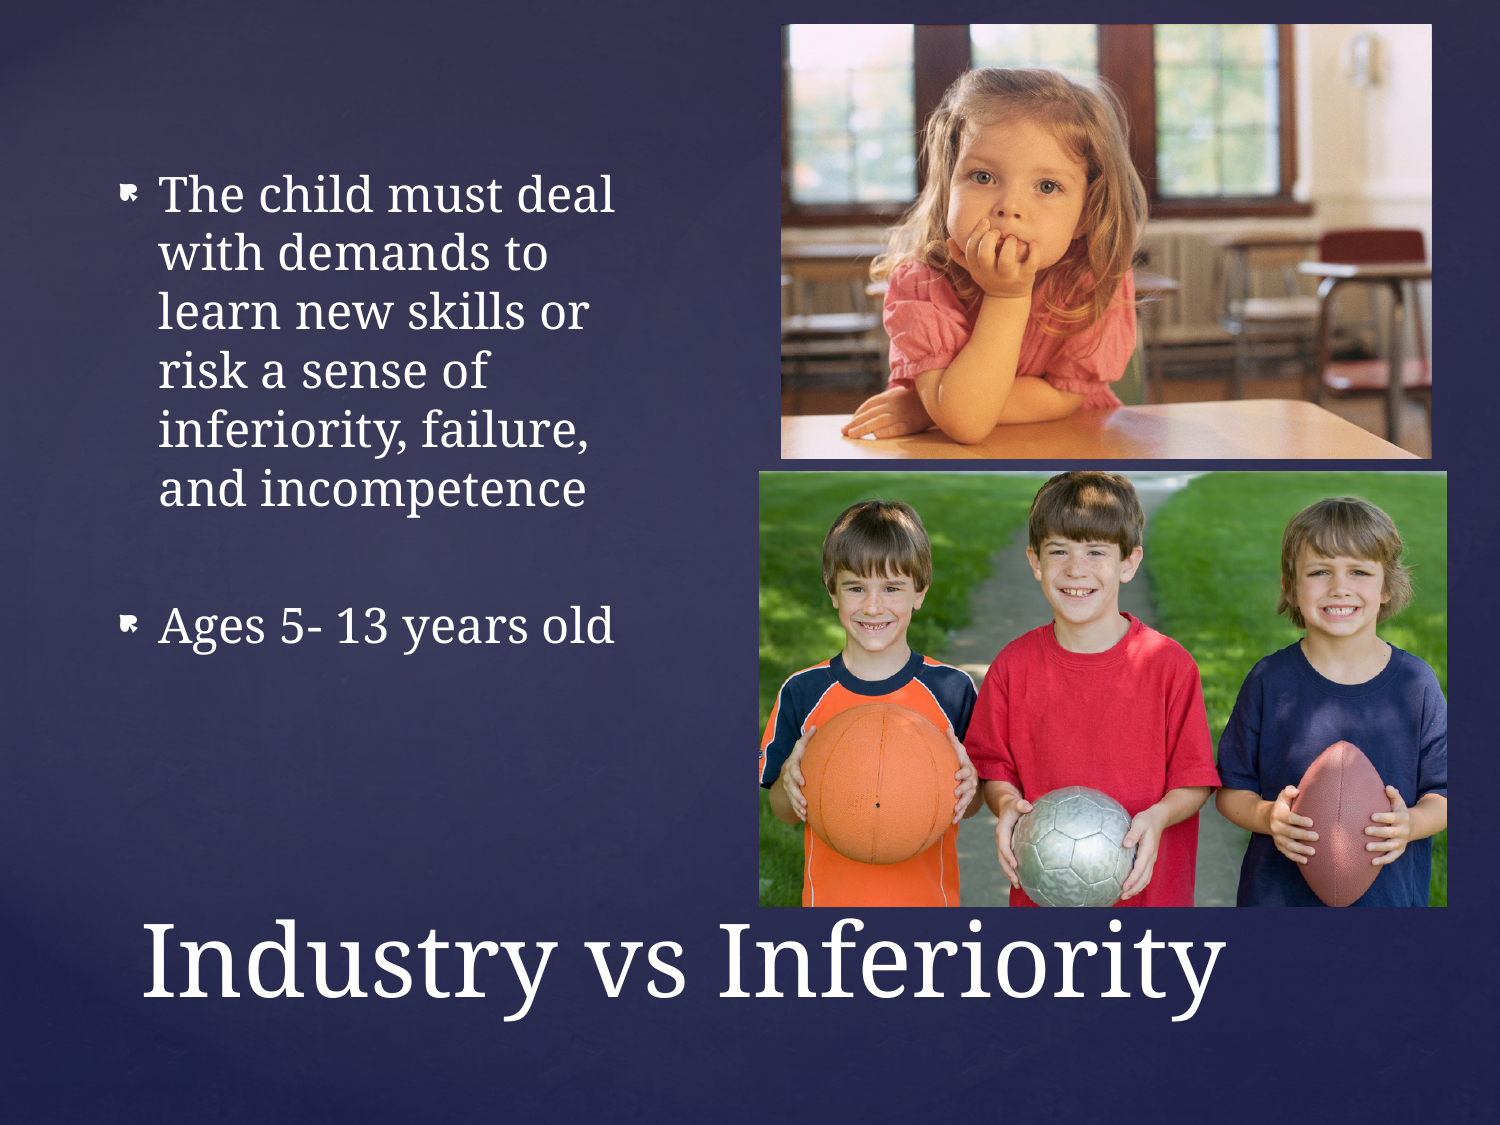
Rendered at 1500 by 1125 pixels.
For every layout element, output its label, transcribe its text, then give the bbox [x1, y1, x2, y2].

list The child must deal with demands to learn new skills or risk a sense of inferiority, failure, and incompetence Ages 5- 13 years old [99, 126, 637, 690]
picture [758, 471, 1448, 908]
title Industry vs Inferiority [125, 875, 1363, 1025]
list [780, 24, 1432, 459]
